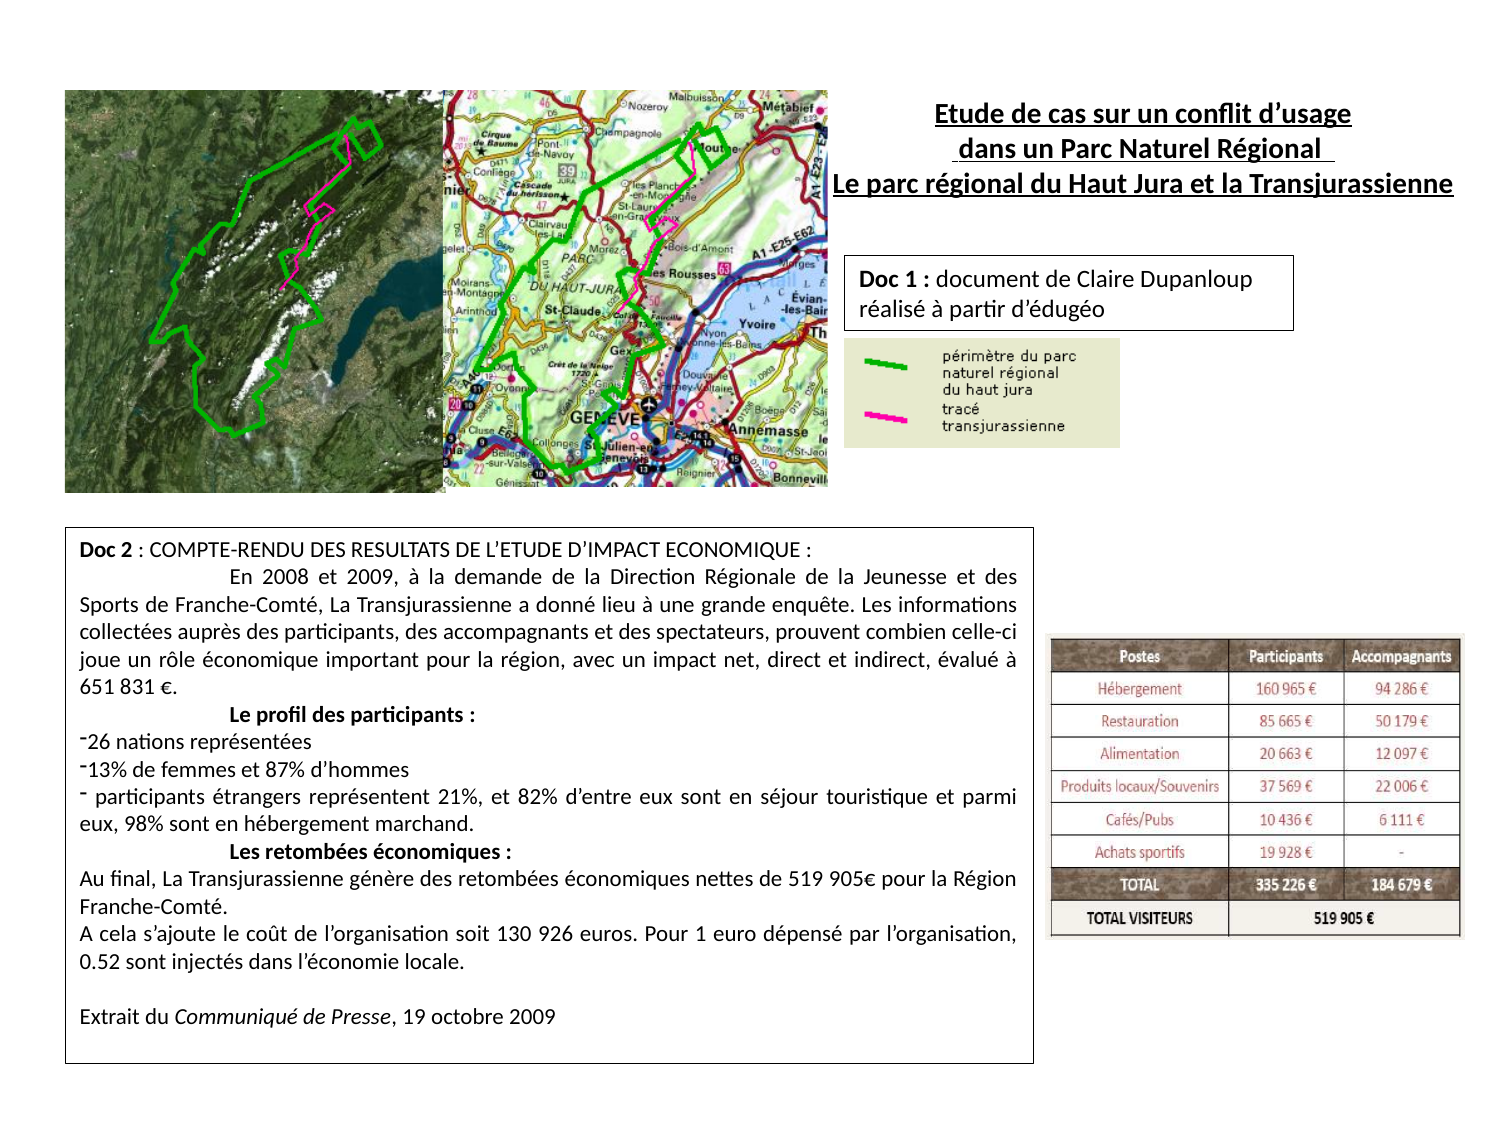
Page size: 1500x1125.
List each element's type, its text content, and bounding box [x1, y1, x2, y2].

picture [844, 337, 1120, 448]
picture [1045, 633, 1465, 940]
picture [64, 89, 828, 494]
text_box Etude de cas sur un conflit d’usage dans un Parc Naturel Régional Le parc régional du Haut Jura et la Transjurassienne [817, 86, 1469, 207]
text_box Doc 2 : COMPTE-RENDU DES RESULTATS DE L’ETUDE D’IMPACT ECONOMIQUE : En 2008 et 2009, à la demande de la Direction Régionale de la Jeunesse et des Sports de Franche-Comté, La Transjurassienne a donné lieu à une grande enquête. Les informations collectées auprès des participants, des accompagnants et des spectateurs, prouvent combien celle-ci joue un rôle économique important pour la région, avec un impact net, direct et indirect, évalué à 651 831 €. Le profil des participants : 26 nations représentées 13% de femmes et 87% d’hommes participants étrangers représentent 21%, et 82% d’entre eux sont en séjour touristique et parmi eux, 98% sont en hébergement marchand. Les retombées économiques : Au final, La Transjurassienne génère des retombées économiques nettes de 519 905€ pour la Région Franche-Comté. A cela s’ajoute le coût de l’organisation soit 130 926 euros. Pour 1 euro dépensé par l’organisation, 0.52 sont injectés dans l’économie locale. Extrait du Communiqué de Presse, 19 octobre 2009 [64, 527, 1034, 1064]
text_box Doc 1 : document de Claire Dupanloup réalisé à partir d’édugéo [844, 255, 1294, 330]
